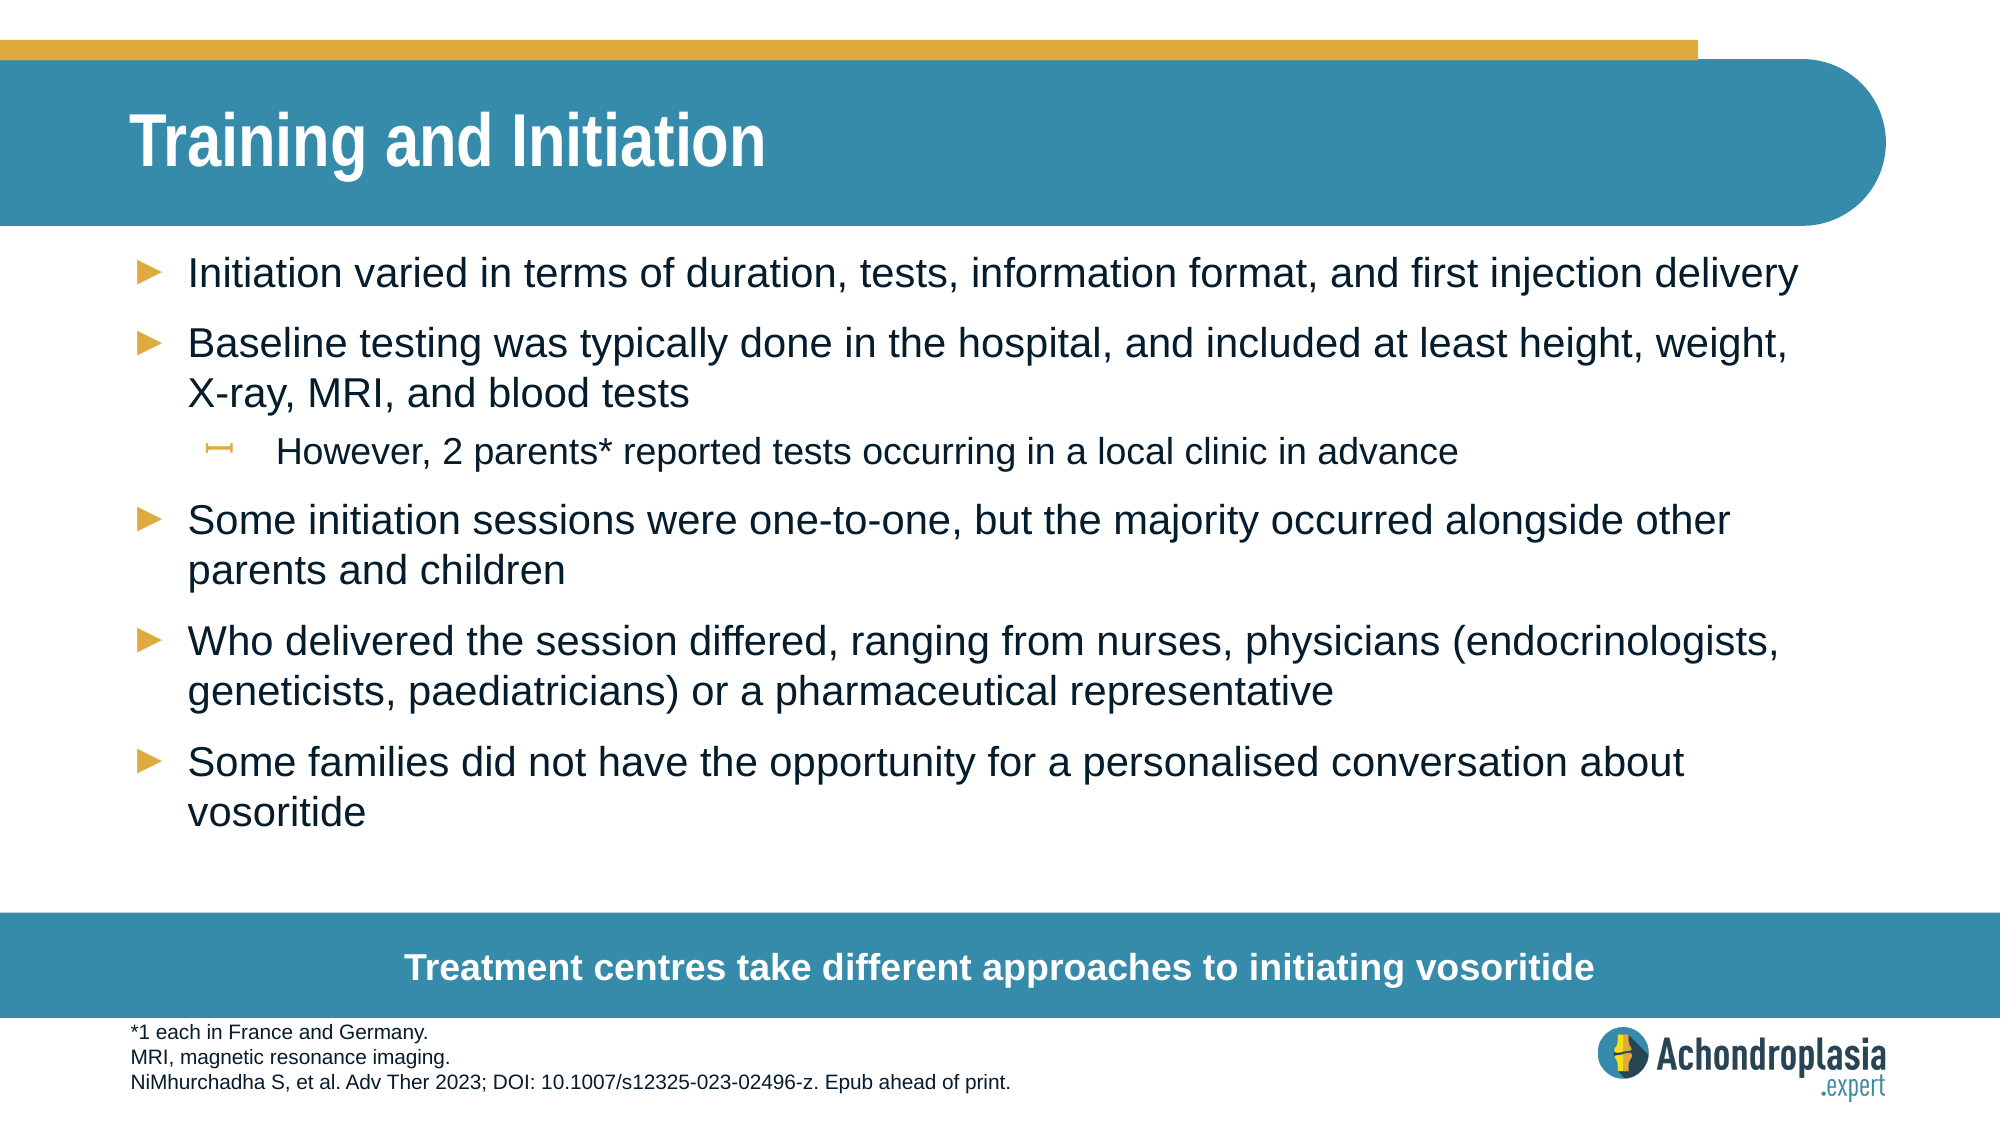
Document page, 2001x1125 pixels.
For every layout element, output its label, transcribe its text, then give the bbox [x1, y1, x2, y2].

list Initiation varied in terms of duration, tests, information format, and first injection delivery Baseline testing was typically done in the hospital, and included at least height, weight, X-ray, MRI, and blood tests However, 2 parents* reported tests occurring in a local clinic in advance Some initiation sessions were one-to-one, but the majority occurred alongside other parents and children Who delivered the session differed, ranging from nurses, physicians (endocrinologists, geneticists, paediatricians) or a pharmaceutical representative Some families did not have the opportunity for a personalised conversation about vosoritide [114, 237, 1886, 880]
picture [1598, 1027, 1886, 1102]
list Treatment centres take different approaches to initiating vosoritide [0, 912, 2000, 1018]
footer *1 each in France and Germany. MRI, magnetic resonance imaging. NiMhurchadha S, et al. Adv Ther 2023; DOI: 10.1007/s12325-023-02496-z. Epub ahead of print. [115, 1018, 1598, 1102]
title Training and Initiation [114, 59, 1886, 225]
